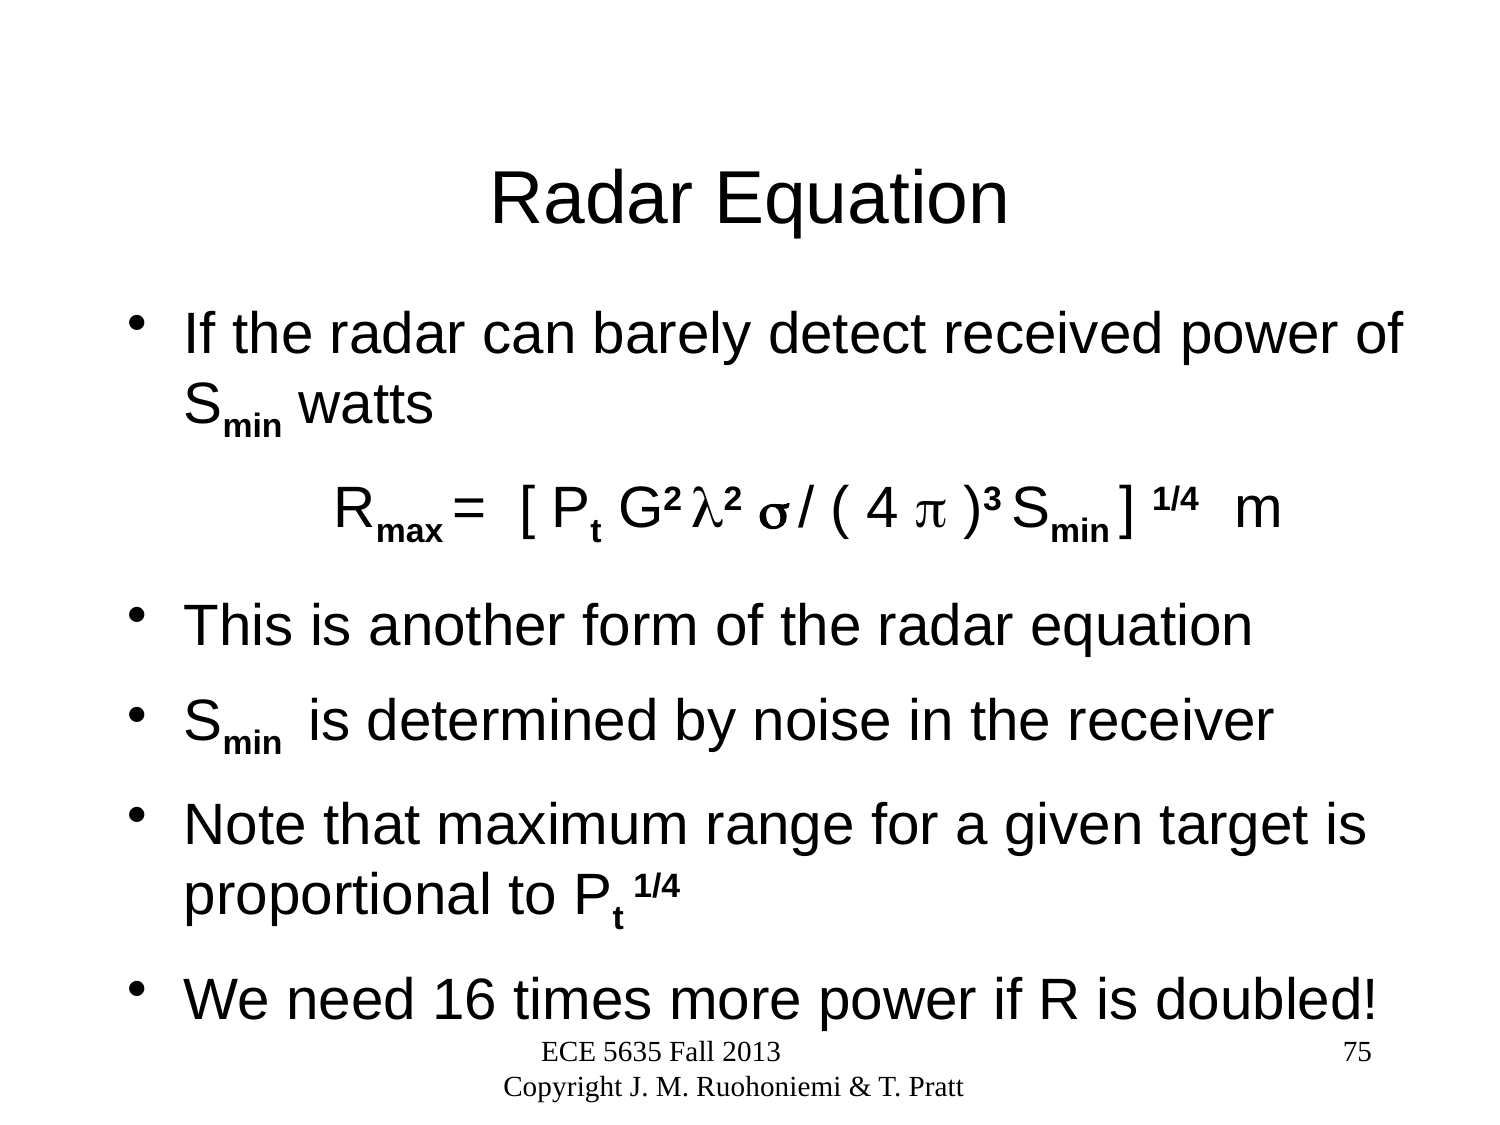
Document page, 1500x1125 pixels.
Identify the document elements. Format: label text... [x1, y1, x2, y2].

list If the radar can barely detect received power of Smin watts Rmax = [ Pt G2 2  / ( 4  )3 Smin ] 1/4 m This is another form of the radar equation Smin is determined by noise in the receiver Note that maximum range for a given target is proportional to Pt 1/4 We need 16 times more power if R is doubled! [112, 287, 1426, 963]
title Radar Equation [112, 99, 1388, 287]
footer ECE 5635 Fall 2013 Copyright J. M. Ruohoniemi & T. Pratt [487, 1024, 988, 1101]
slide_number 75 [1074, 1024, 1388, 1101]
